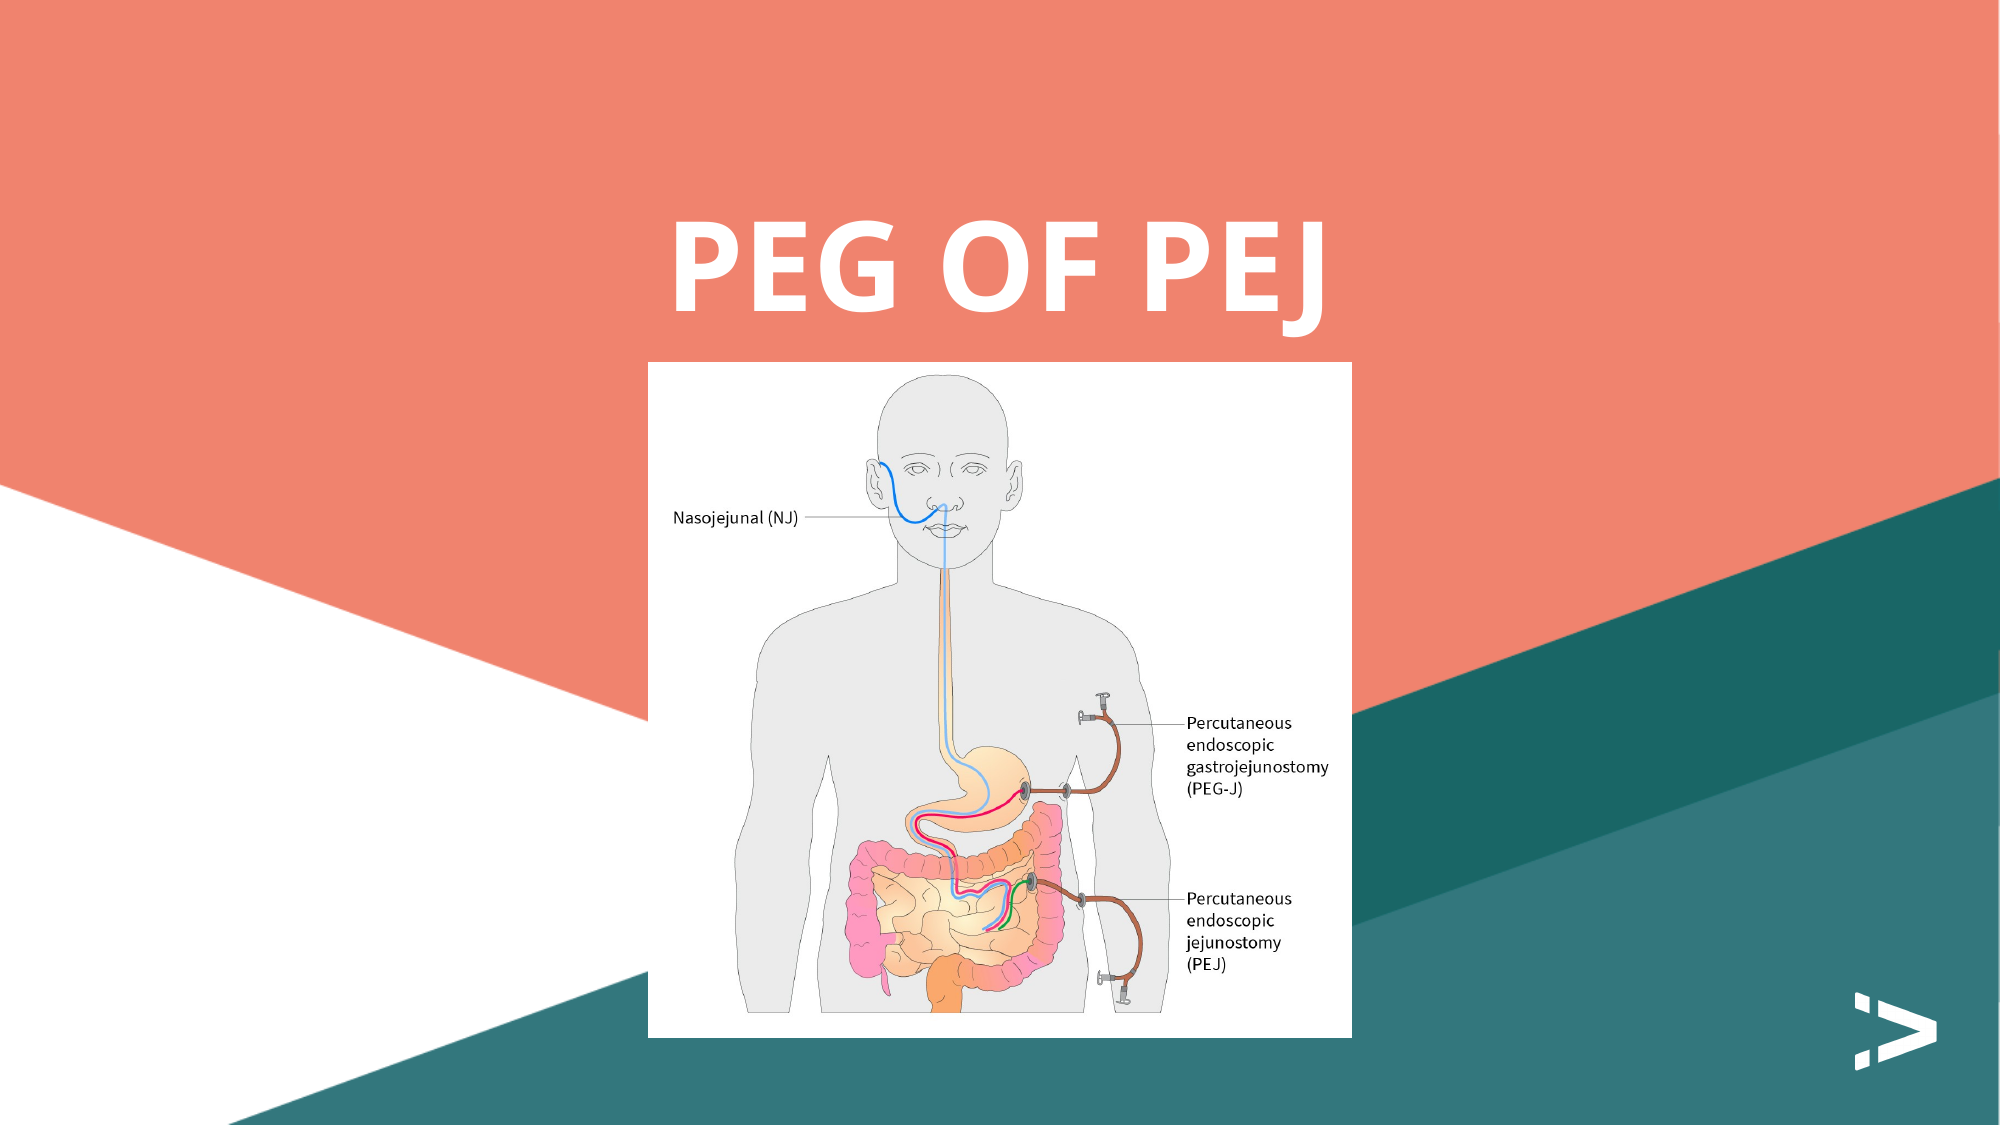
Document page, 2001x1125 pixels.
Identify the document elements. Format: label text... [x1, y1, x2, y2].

picture [0, 0, 2000, 1125]
title PEG of PEJ [249, 51, 1750, 347]
